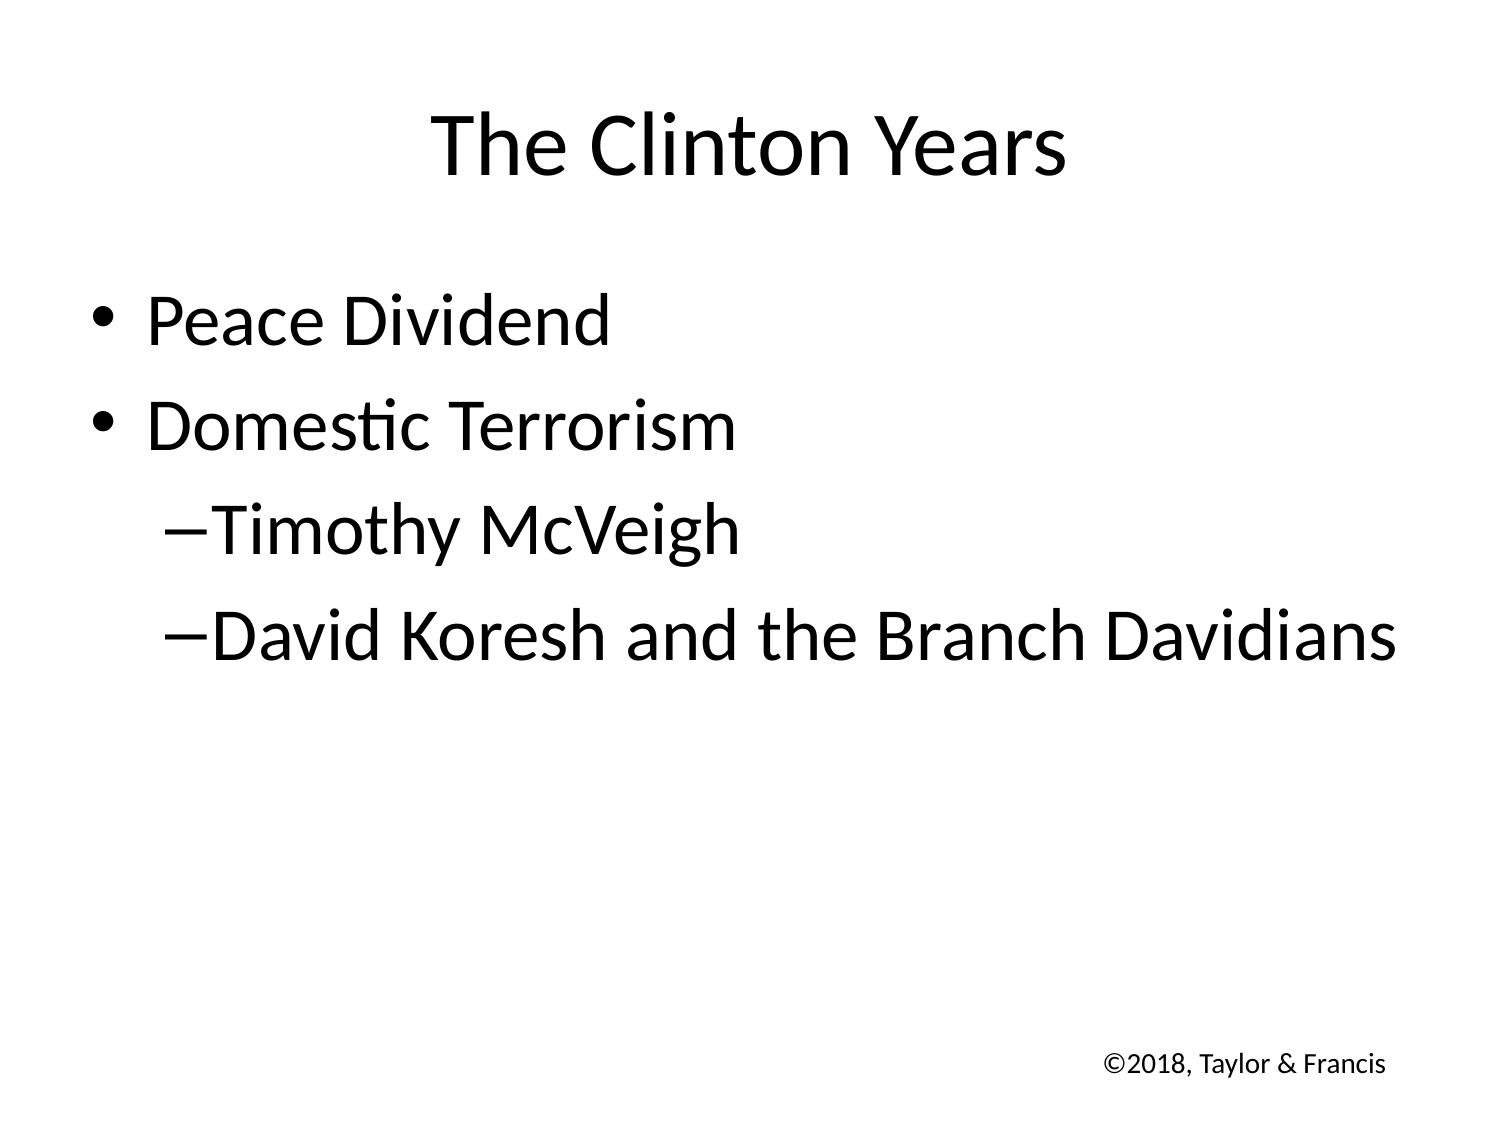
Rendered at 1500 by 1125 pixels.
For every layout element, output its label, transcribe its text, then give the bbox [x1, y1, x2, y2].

list Peace Dividend Domestic Terrorism Timothy McVeigh David Koresh and the Branch Davidians [75, 262, 1425, 1005]
text_box ©2018, Taylor & Francis [1087, 1037, 1463, 1082]
title The Clinton Years [75, 45, 1425, 233]
